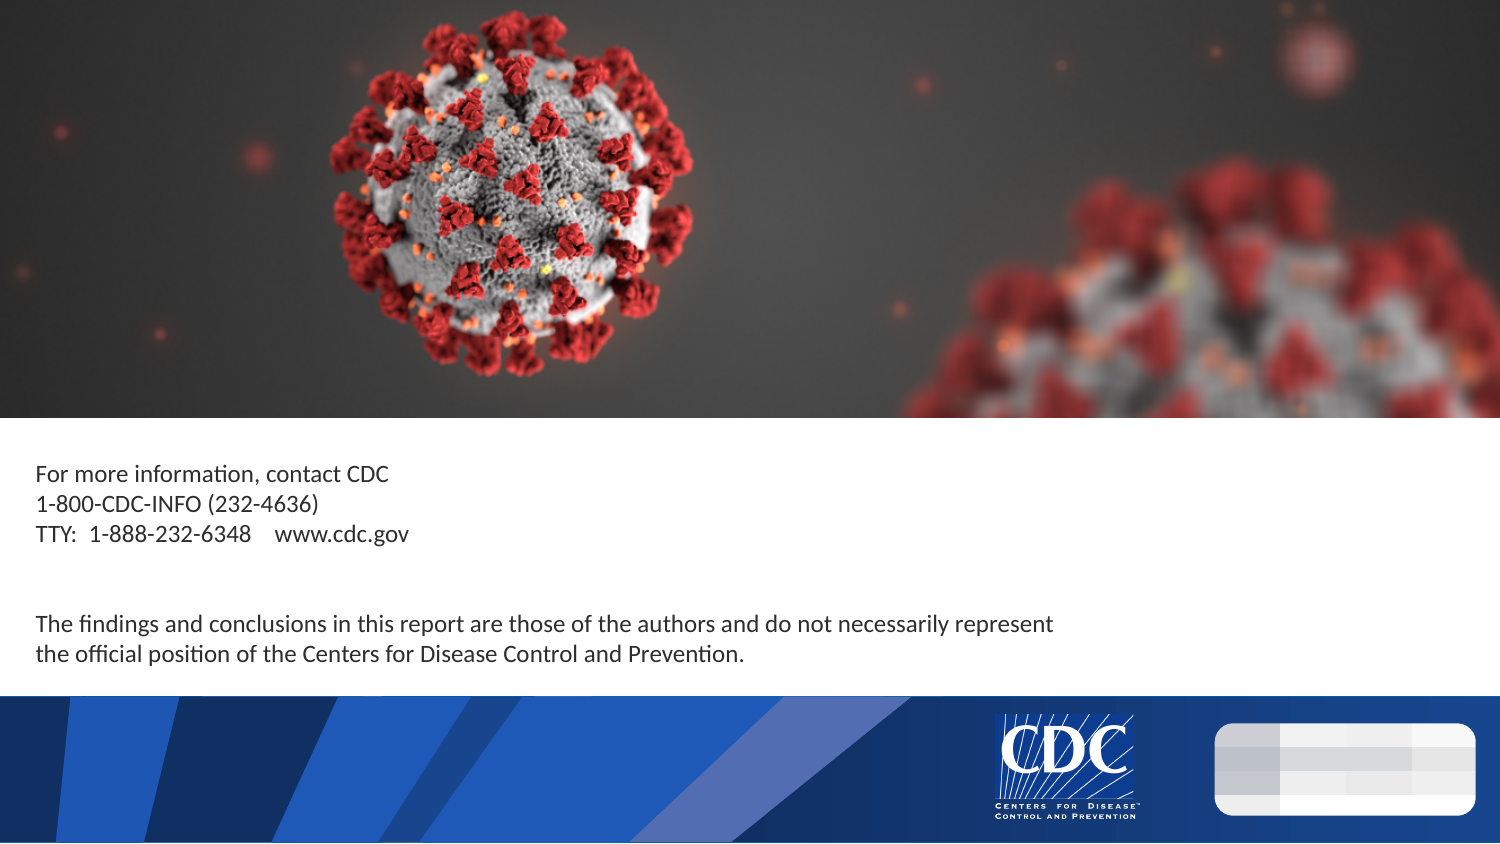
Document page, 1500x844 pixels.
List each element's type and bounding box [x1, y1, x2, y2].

picture [0, 0, 1500, 418]
picture [995, 714, 1140, 819]
